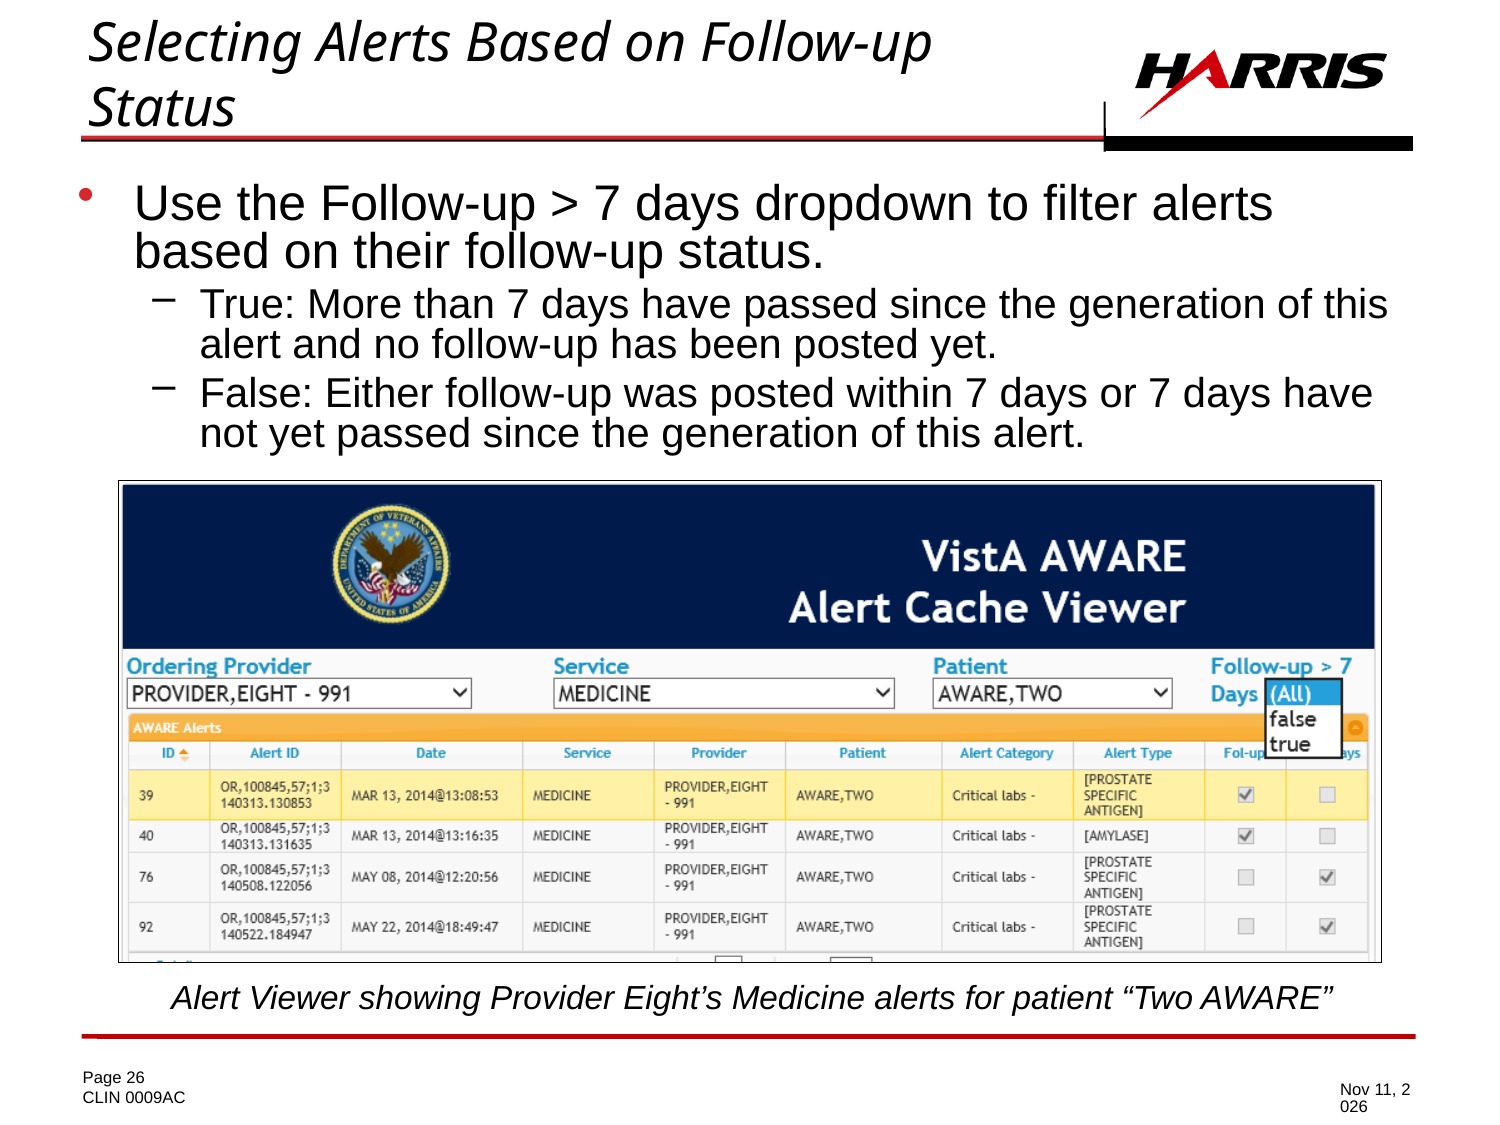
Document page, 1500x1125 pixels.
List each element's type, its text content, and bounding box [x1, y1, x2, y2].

list Use the Follow-up > 7 days dropdown to filter alerts based on their follow-up status. True: More than 7 days have passed since the generation of this alert and no follow-up has been posted yet. False: Either follow-up was posted within 7 days or 7 days have not yet passed since the generation of this alert. [62, 174, 1432, 1020]
title Selecting Alerts Based on Follow-up Status [73, 27, 962, 117]
list Alert Viewer showing Provider Eight’s Medicine alerts for patient “Two AWARE” [68, 976, 1438, 1034]
slide_number 10-Jul-15 [1324, 1066, 1435, 1111]
picture [1135, 49, 1387, 119]
picture [118, 480, 1382, 963]
